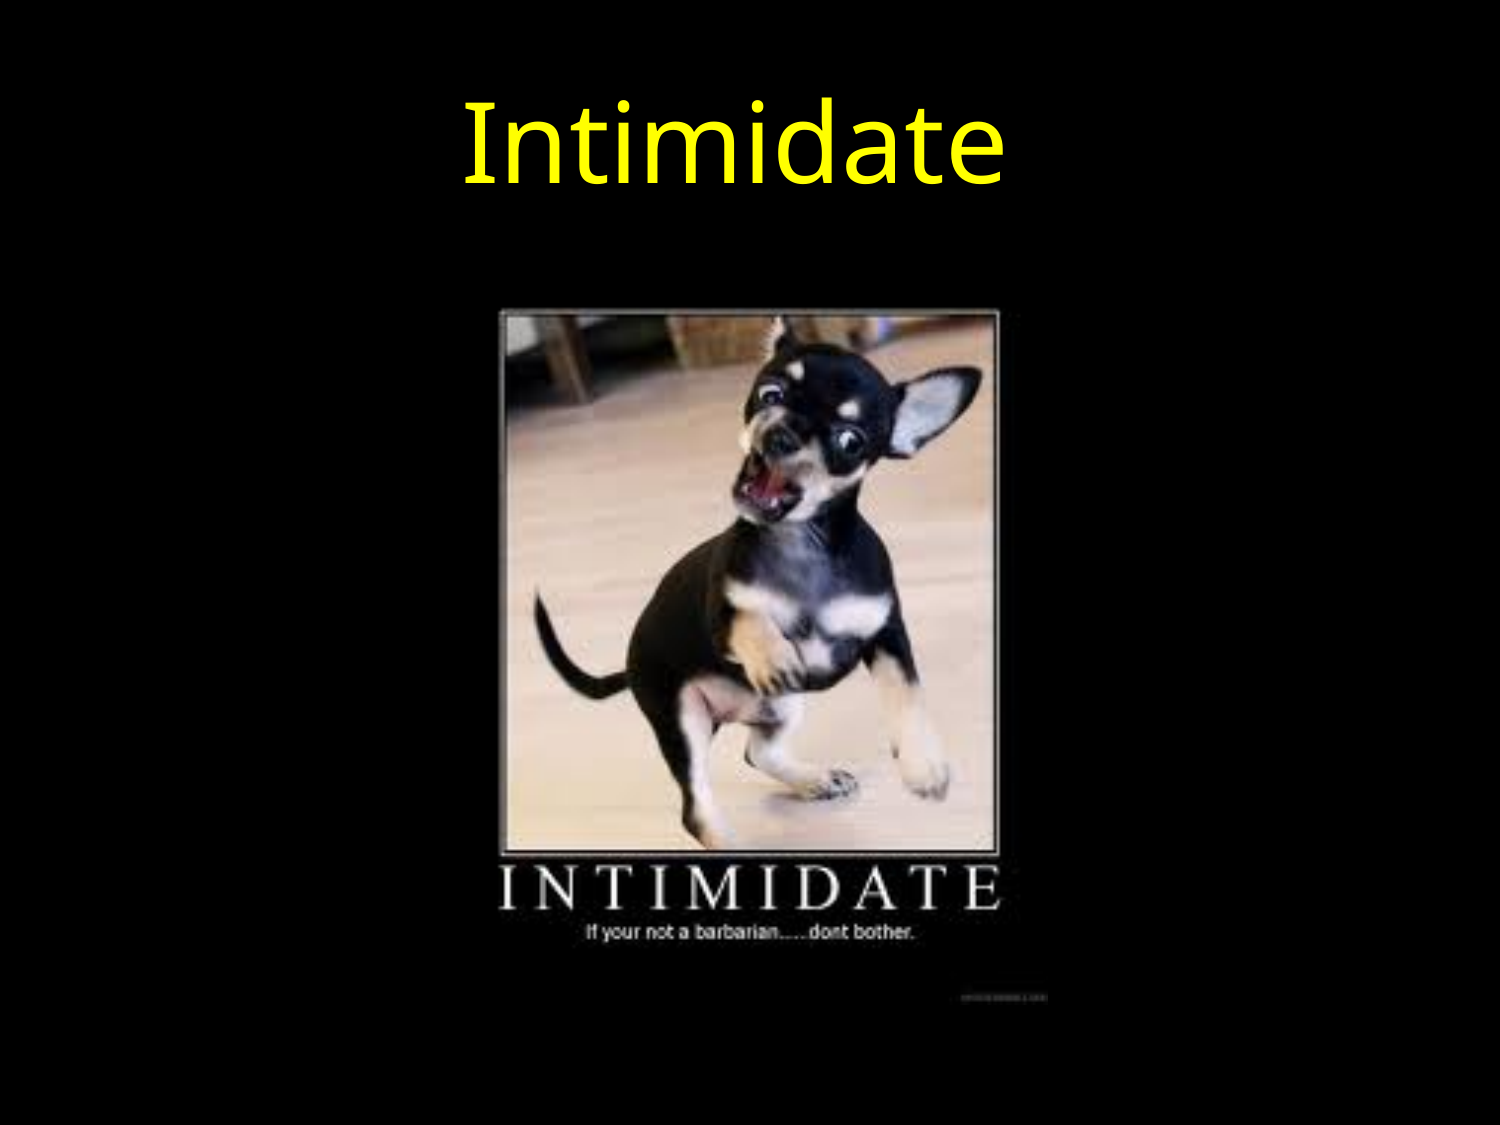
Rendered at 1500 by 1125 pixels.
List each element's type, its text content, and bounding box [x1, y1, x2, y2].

title Intimidate [75, 45, 1425, 233]
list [74, 262, 1426, 1006]
